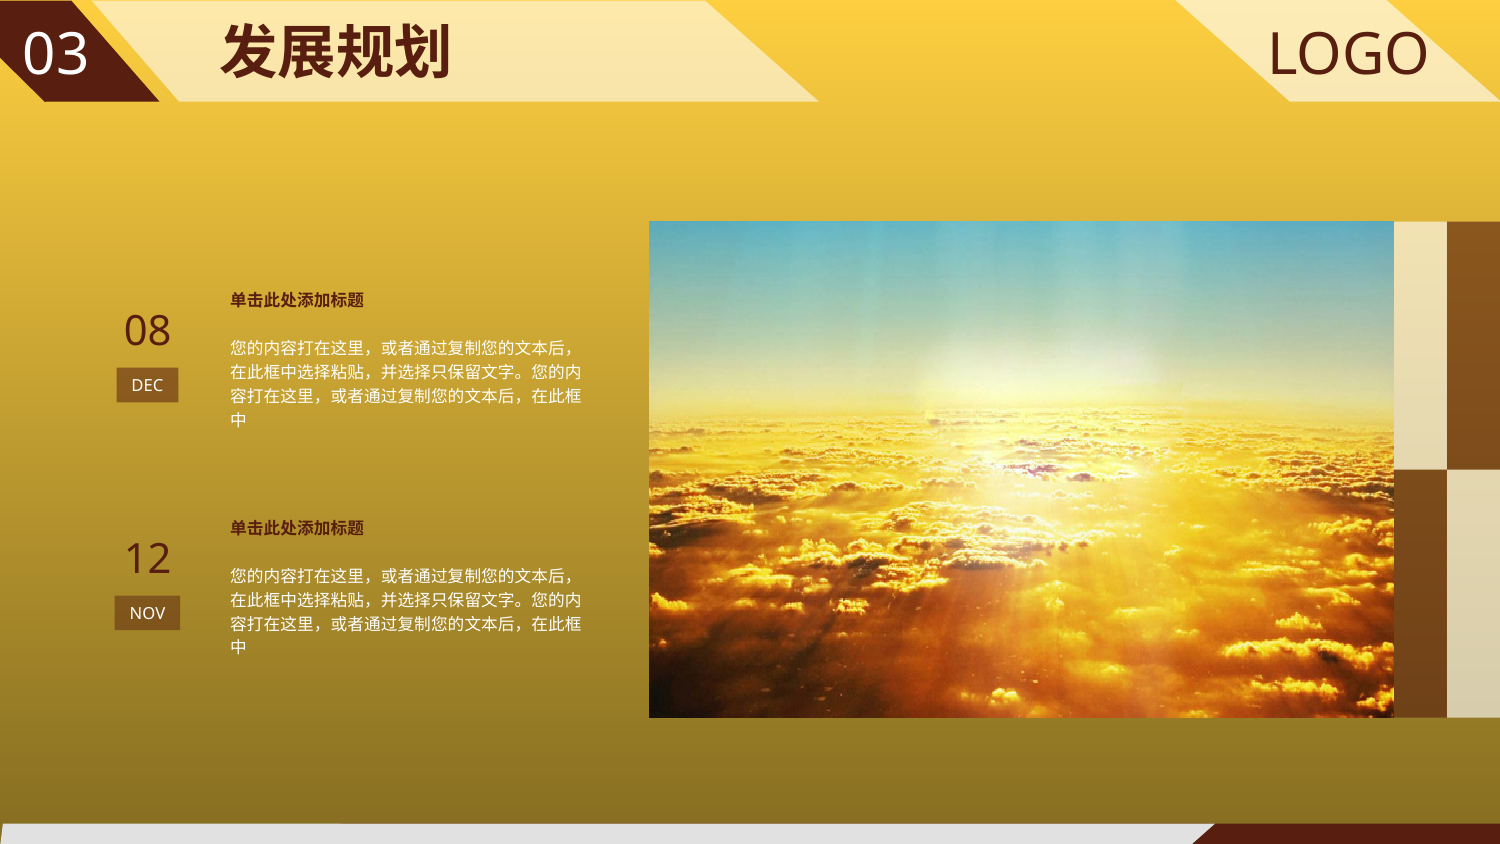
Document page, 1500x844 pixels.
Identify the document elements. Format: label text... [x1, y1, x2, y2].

text_box 08 [108, 296, 187, 362]
text_box [1195, 822, 1500, 844]
text_box [89, 0, 822, 103]
text_box NOV [114, 595, 181, 631]
text_box LOGO [1252, 8, 1445, 94]
text_box 单击此处添加标题 您的内容打在这里，或者通过复制您的文本后，在此框中选择粘贴，并选择只保留文字。您的内容打在这里，或者通过复制您的文本后，在此框中 [230, 285, 597, 430]
text_box [0, 822, 1218, 844]
text_box [0, 0, 80, 68]
text_box [1394, 470, 1447, 718]
text_box [1447, 470, 1500, 718]
text_box [1447, 221, 1500, 470]
text_box 12 [108, 524, 187, 590]
text_box 单击此处添加标题 您的内容打在这里，或者通过复制您的文本后，在此框中选择粘贴，并选择只保留文字。您的内容打在这里，或者通过复制您的文本后，在此框中 [230, 513, 597, 658]
text_box [35, 37, 162, 103]
text_box [1173, 0, 1398, 70]
text_box 发展规划 [204, 8, 468, 93]
text_box 03 [8, 8, 105, 94]
text_box [1394, 221, 1447, 470]
text_box DEC [116, 367, 179, 403]
picture [649, 221, 1394, 718]
text_box [1279, 50, 1500, 103]
